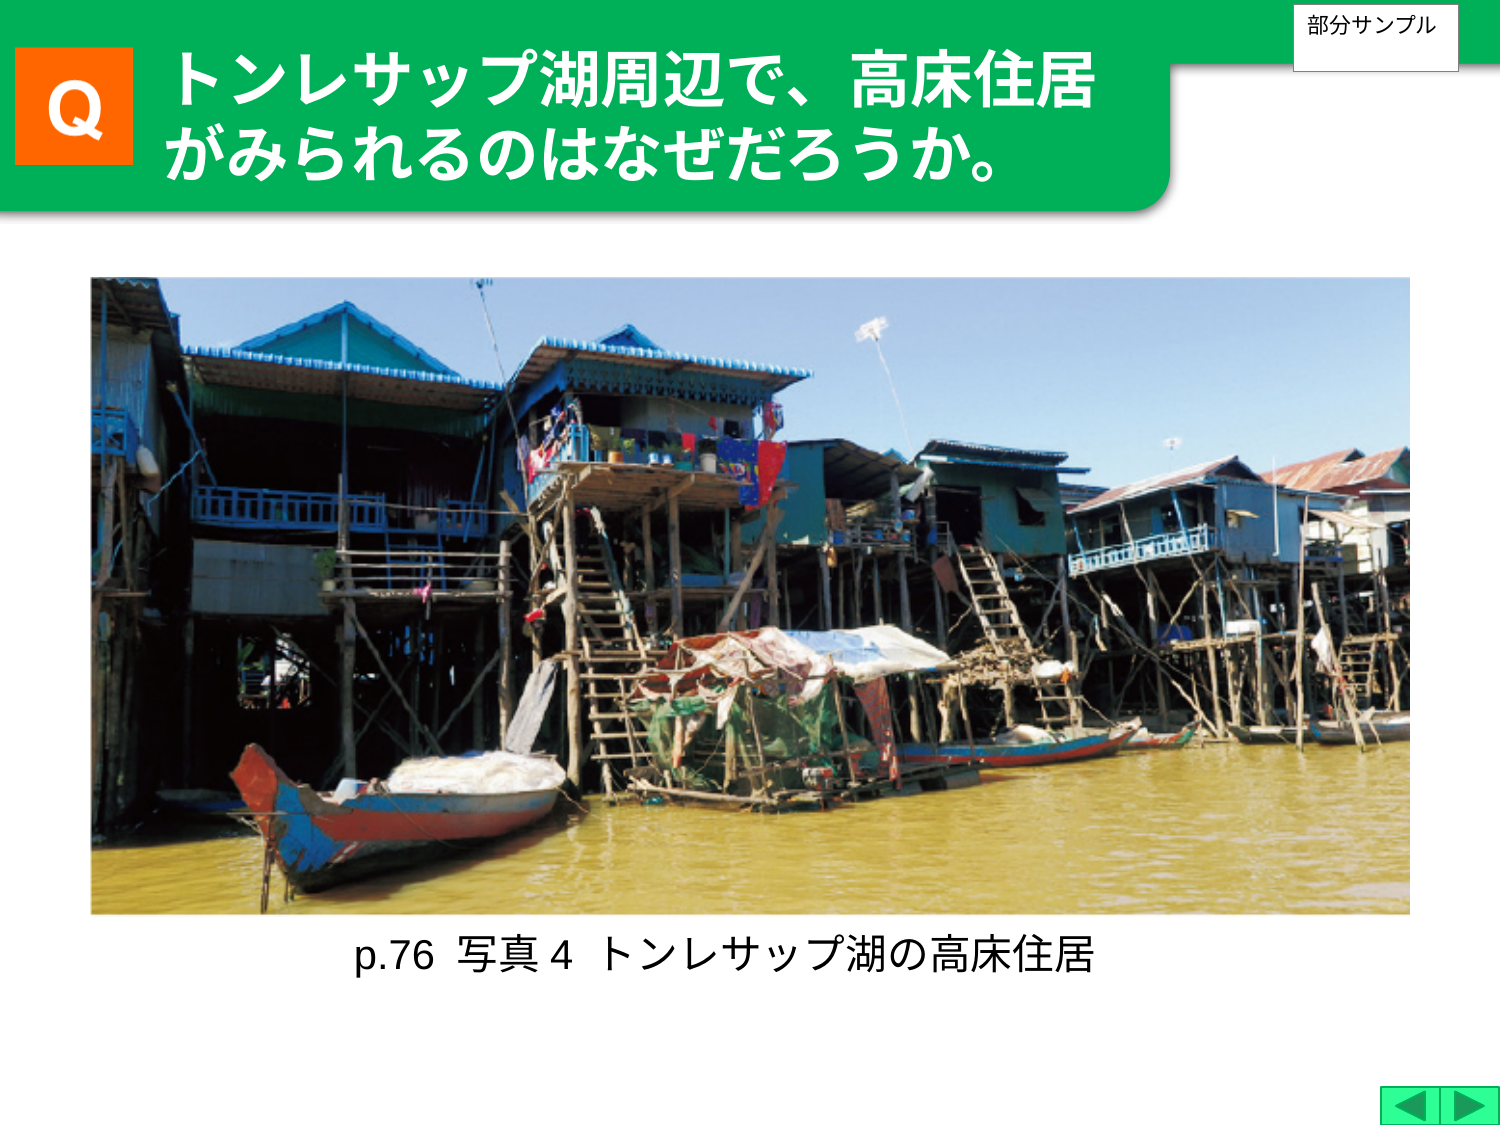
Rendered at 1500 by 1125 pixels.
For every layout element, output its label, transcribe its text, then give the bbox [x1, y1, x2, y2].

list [90, 277, 1410, 917]
text_box p.76 写真4 トンレサップ湖の高床住居 [90, 917, 1410, 980]
text_box 部分サンプル [1293, 4, 1459, 72]
text_box [1439, 1086, 1500, 1125]
text_box トンレサップ湖周辺で、高床住居がみられるのはなぜだろうか。 [148, 32, 1168, 198]
text_box [1380, 1086, 1439, 1125]
picture [0, 38, 149, 198]
